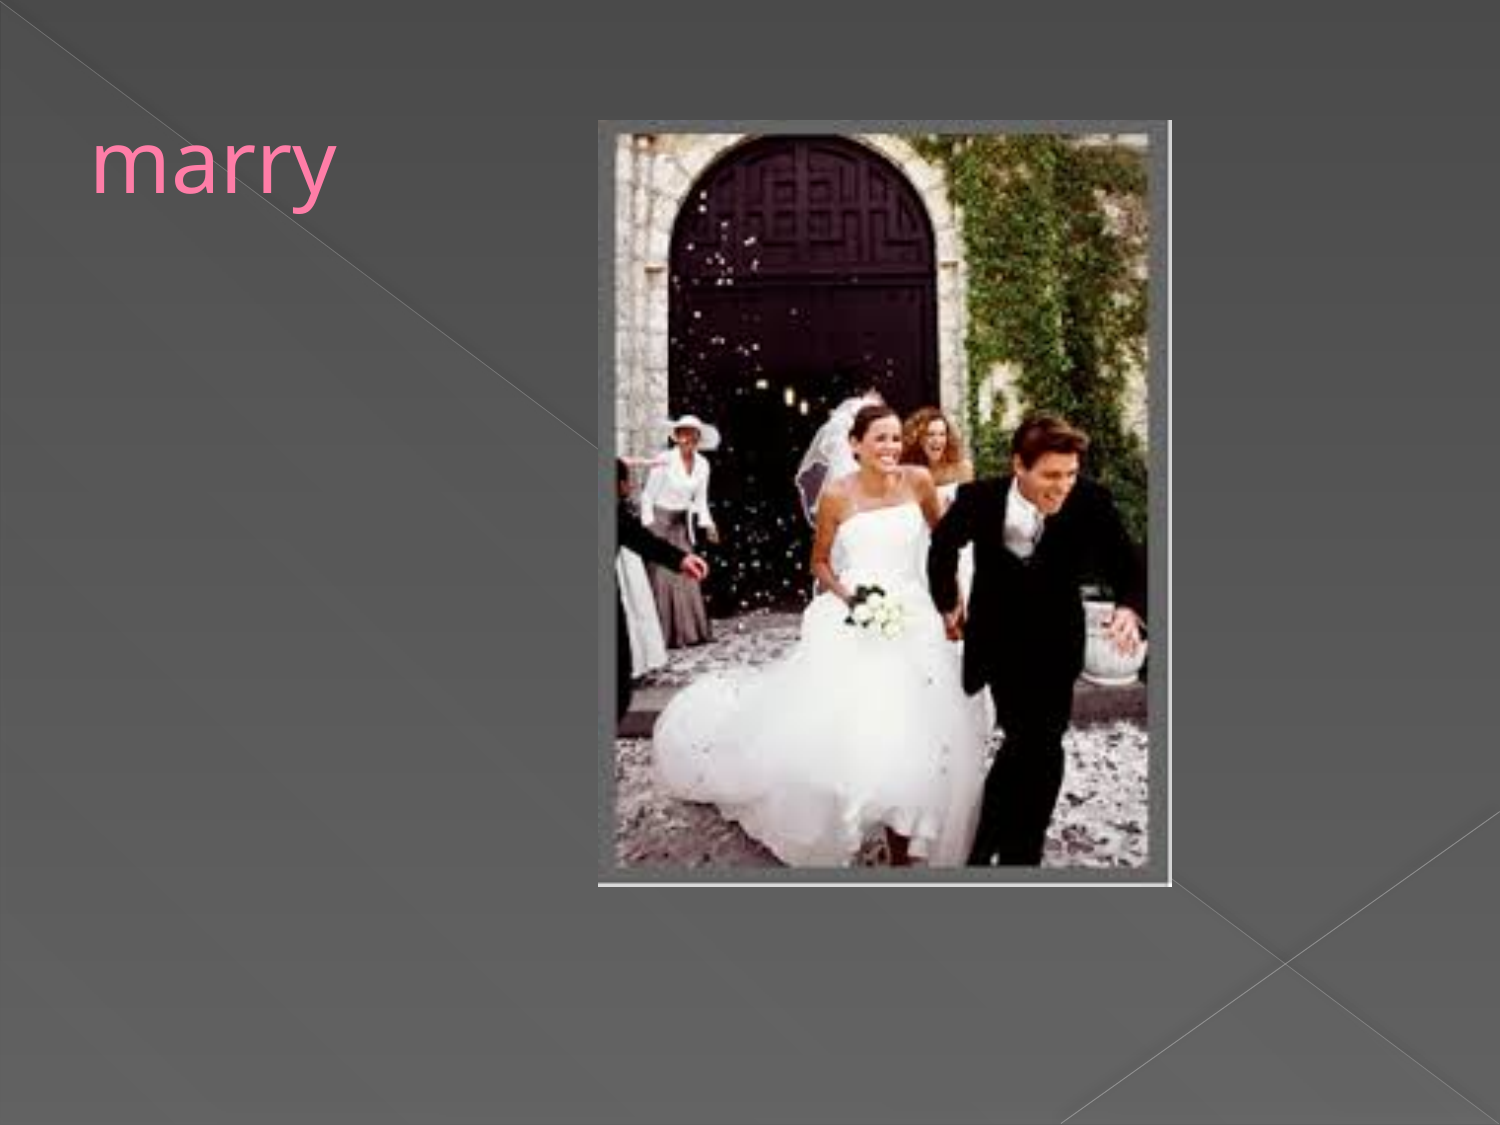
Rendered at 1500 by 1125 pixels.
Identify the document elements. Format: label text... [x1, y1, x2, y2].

title marry [75, 43, 1425, 274]
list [598, 120, 1173, 887]
